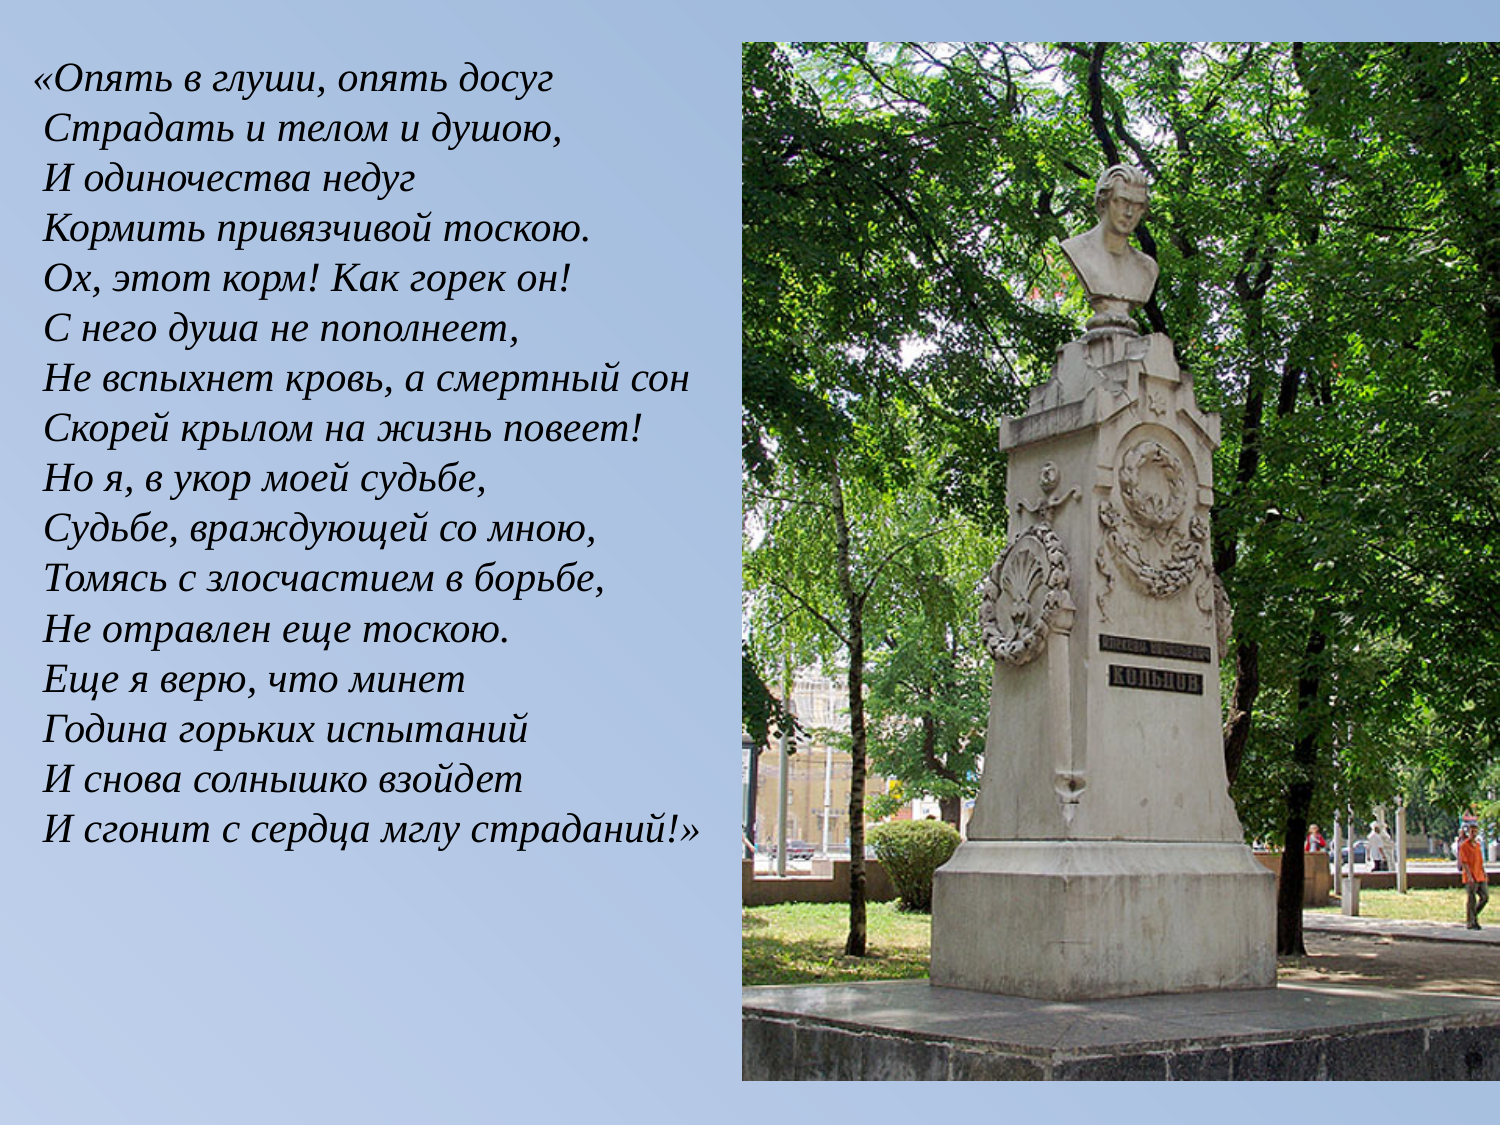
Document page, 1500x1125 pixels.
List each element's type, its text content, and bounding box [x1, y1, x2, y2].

picture [741, 42, 1500, 1081]
text_box «Опять в глуши, опять досуг Страдать и телом и душою, И одиночества недуг Кормить привязчивой тоскою. Ох, этот корм! Как горек он! С него душа не пополнеет, Не вспыхнет кровь, а смертный сон Скорей крылом на жизнь повеет! Но я, в укор моей судьбе, Судьбе, враждующей со мною, Томясь с злосчастием в борьбе, Не отравлен еще тоскою. Еще я верю, что минет Година горьких испытаний И снова солнышко взойдет И сгонит с сердца мглу страданий!» [17, 42, 740, 858]
